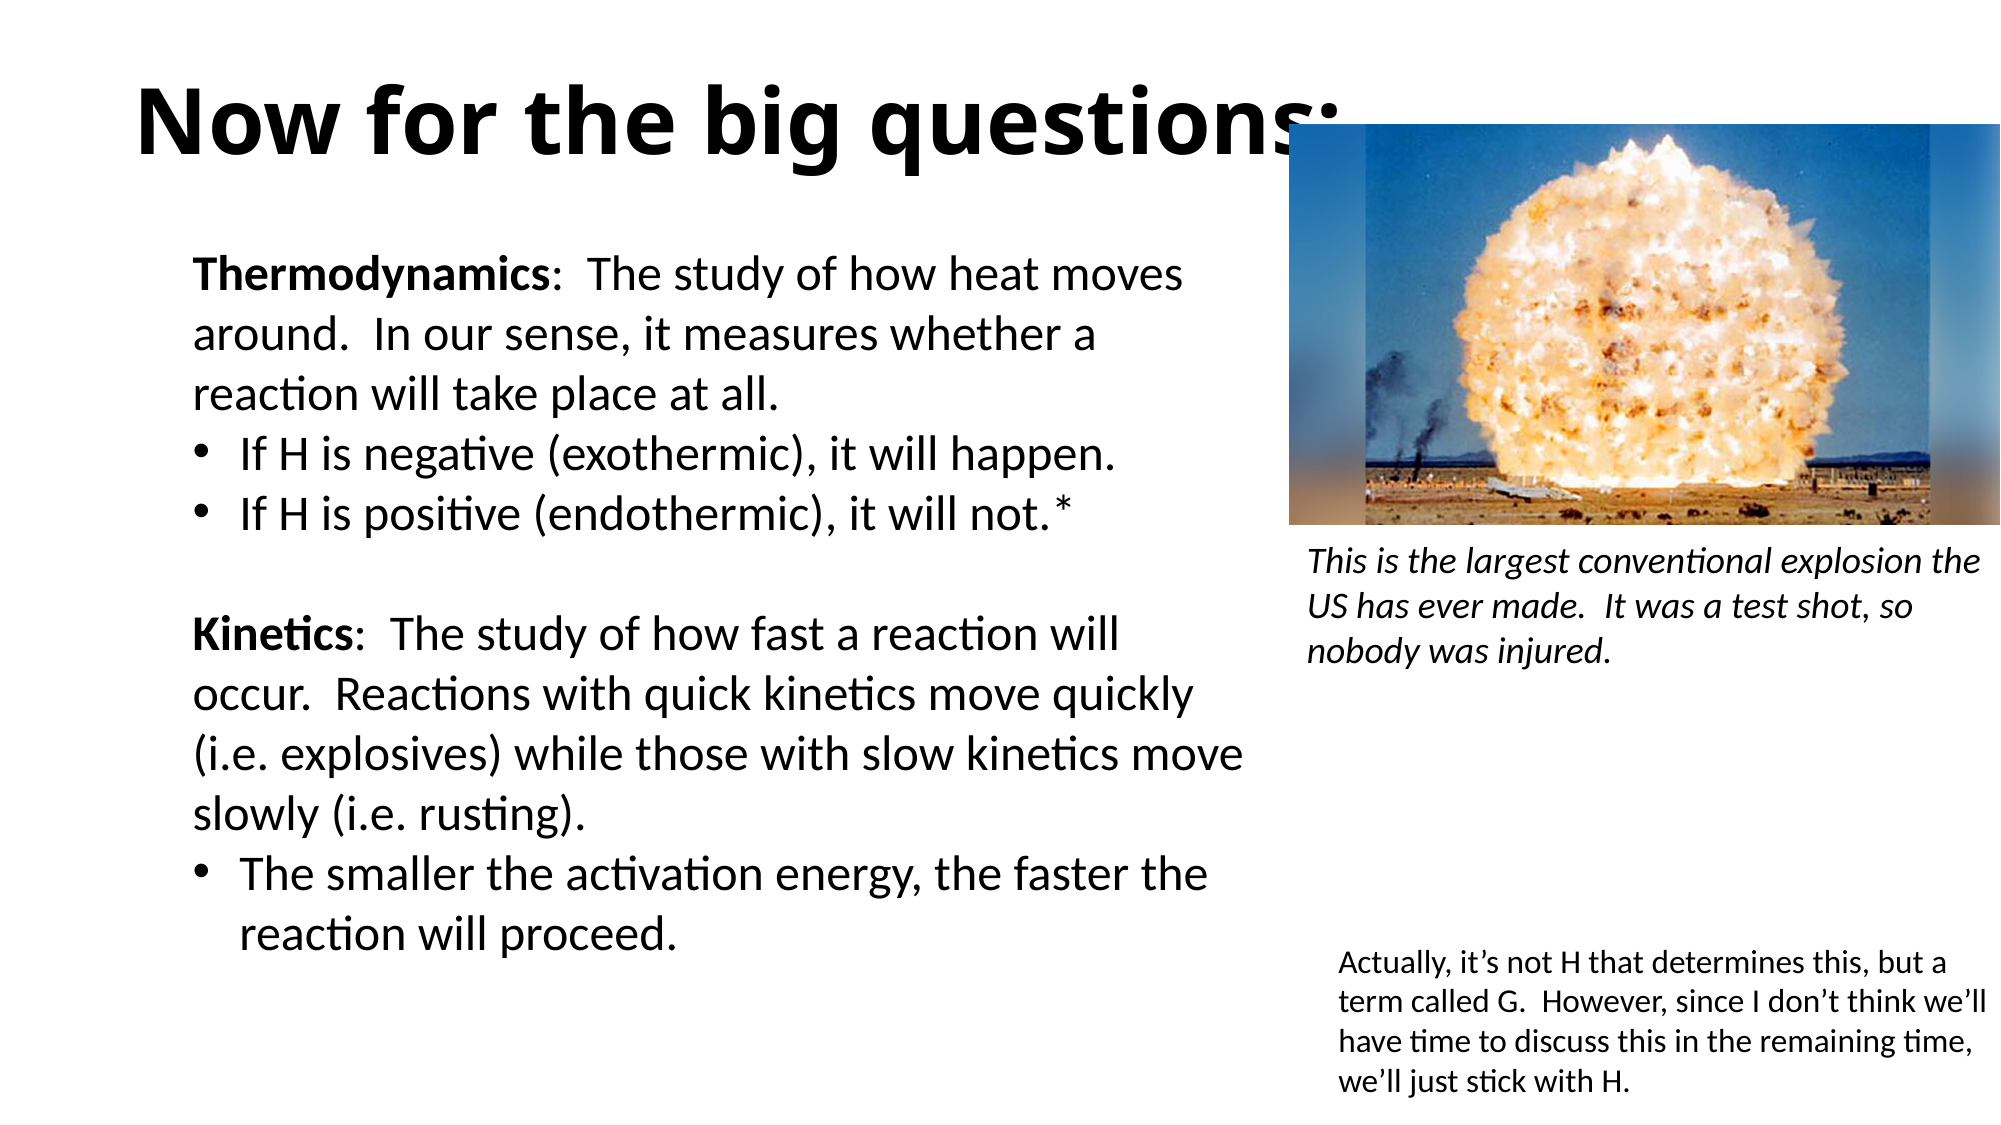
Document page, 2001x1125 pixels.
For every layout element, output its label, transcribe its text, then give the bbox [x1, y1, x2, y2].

text_box This is the largest conventional explosion the US has ever made. It was a test shot, so nobody was injured. [1292, 528, 1998, 679]
title Now for the big questions: [118, 15, 1844, 234]
picture [1289, 124, 2000, 525]
